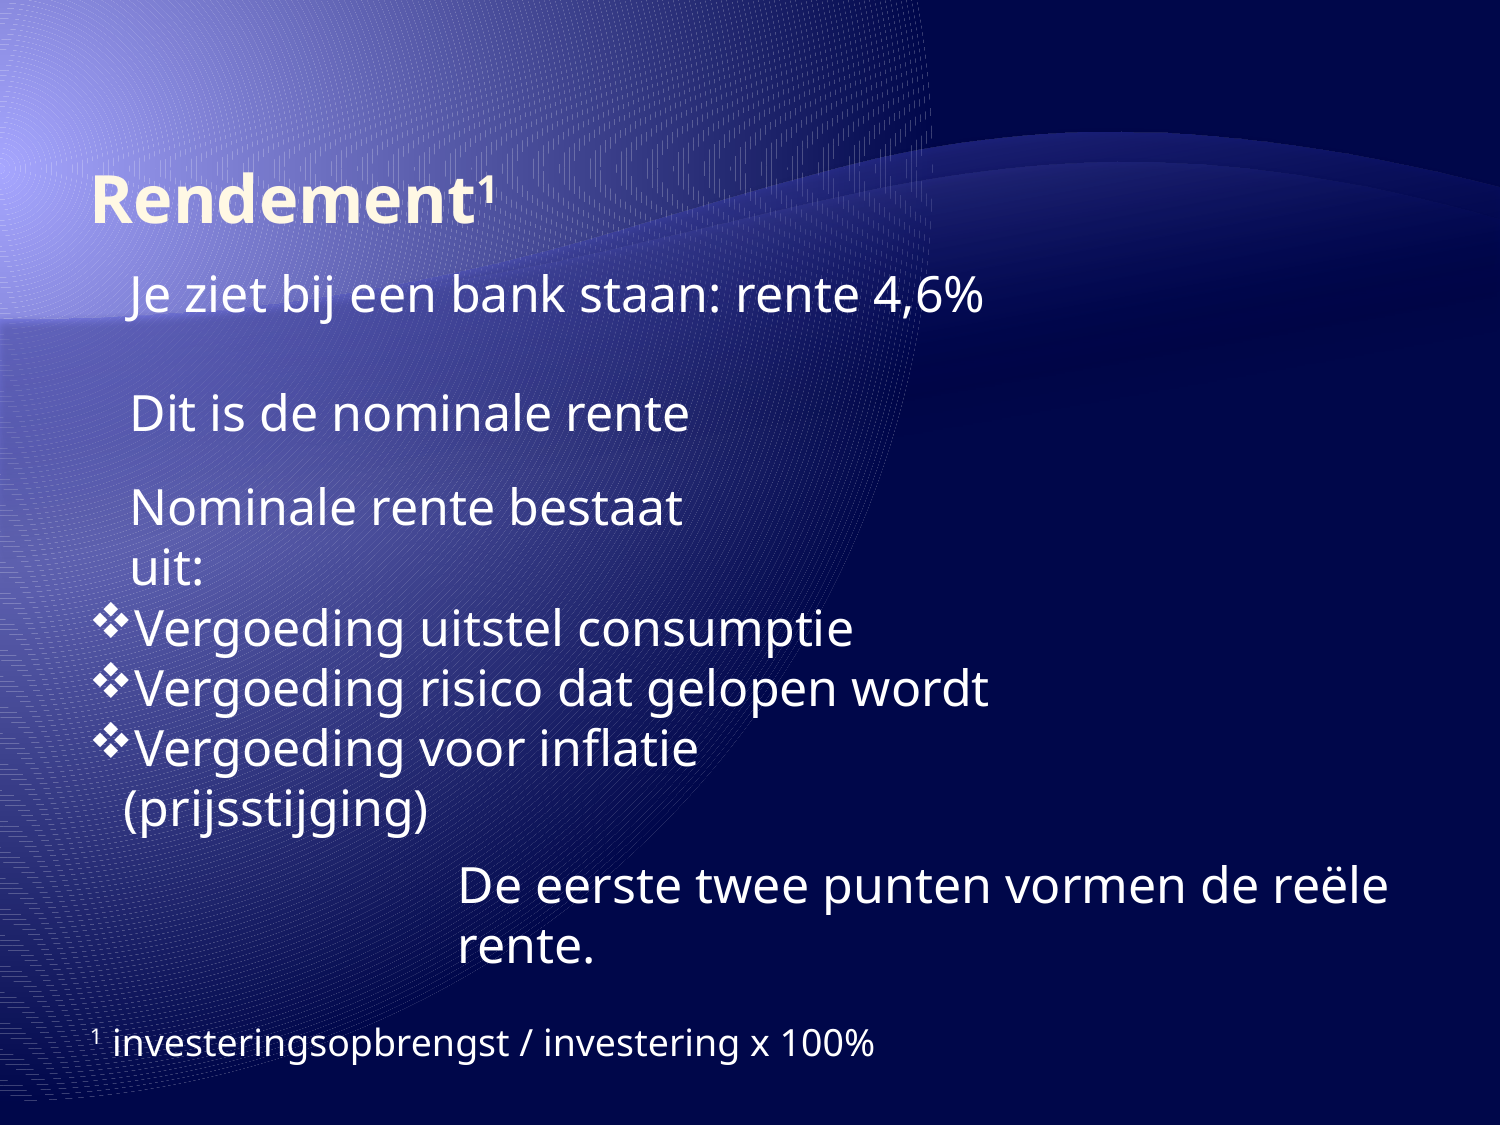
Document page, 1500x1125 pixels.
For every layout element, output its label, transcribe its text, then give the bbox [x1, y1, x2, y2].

text_box Dit is de nominale rente [114, 373, 901, 449]
text_box Vergoeding uitstel consumptie Vergoeding risico dat gelopen wordt Vergoeding voor inflatie (prijsstijging) [73, 589, 1010, 844]
text_box Rendement1 [74, 149, 1425, 338]
text_box 1 investeringsopbrengst / investering x 100% [74, 1011, 1425, 1072]
text_box De eerste twee punten vormen de reële rente. [442, 846, 1477, 981]
text_box Nominale rente bestaat uit: [114, 468, 750, 589]
